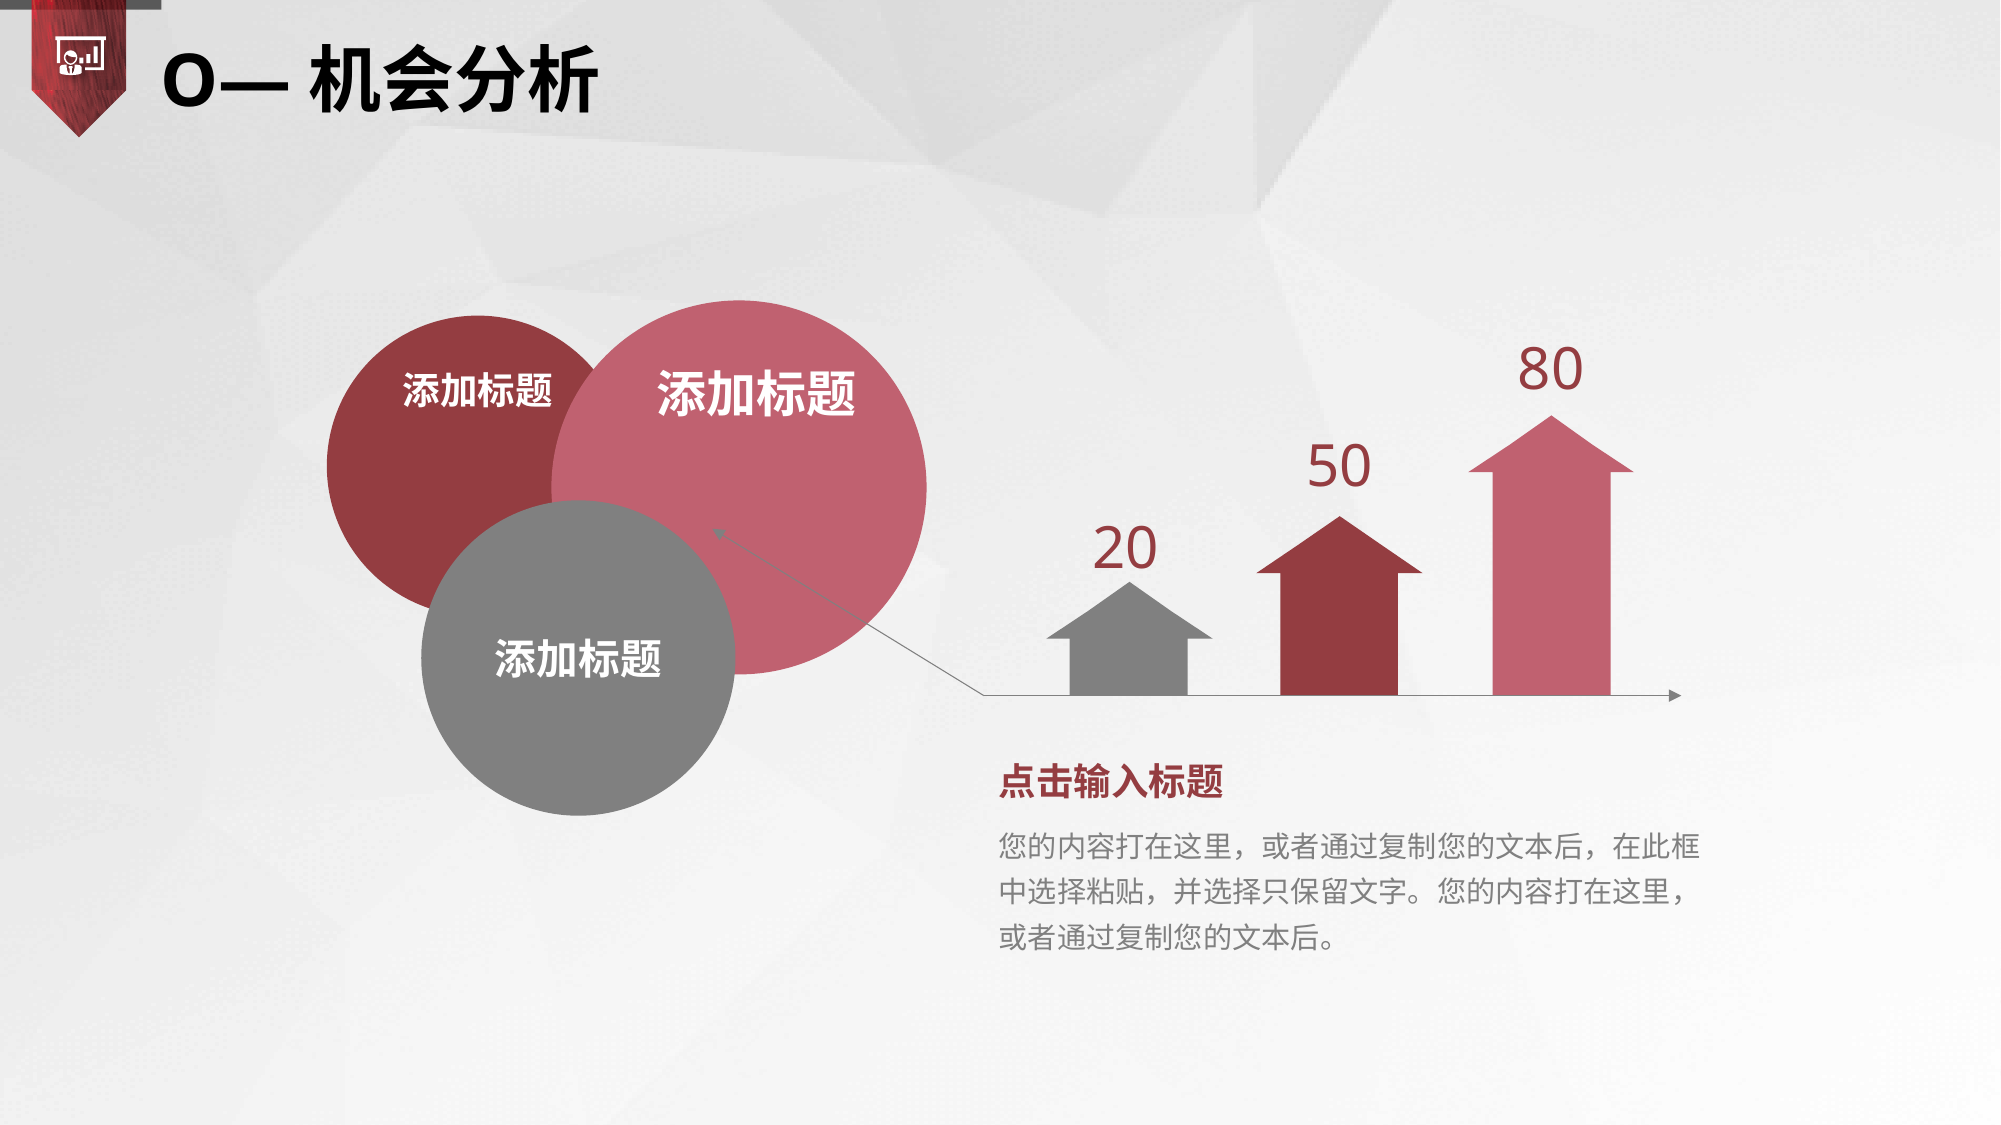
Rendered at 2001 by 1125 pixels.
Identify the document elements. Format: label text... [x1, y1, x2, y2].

text_box 添加标题 [326, 315, 593, 609]
text_box 80 [1502, 324, 1600, 409]
text_box O—机会分析 [149, 28, 891, 128]
text_box [1468, 415, 1635, 695]
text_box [712, 528, 984, 696]
picture [0, 0, 2001, 1125]
text_box 添加标题 [551, 300, 927, 573]
text_box 点击输入标题 [983, 759, 1441, 810]
text_box 50 [1291, 421, 1388, 506]
text_box [1256, 516, 1423, 695]
text_box 添加标题 [421, 500, 731, 816]
text_box 20 [1077, 502, 1174, 588]
text_box [1046, 588, 1213, 695]
text_box 您的内容打在这里，或者通过复制您的文本后，在此框中选择粘贴，并选择只保留文字。您的内容打在这里，或者通过复制您的文本后。 [983, 810, 1739, 962]
